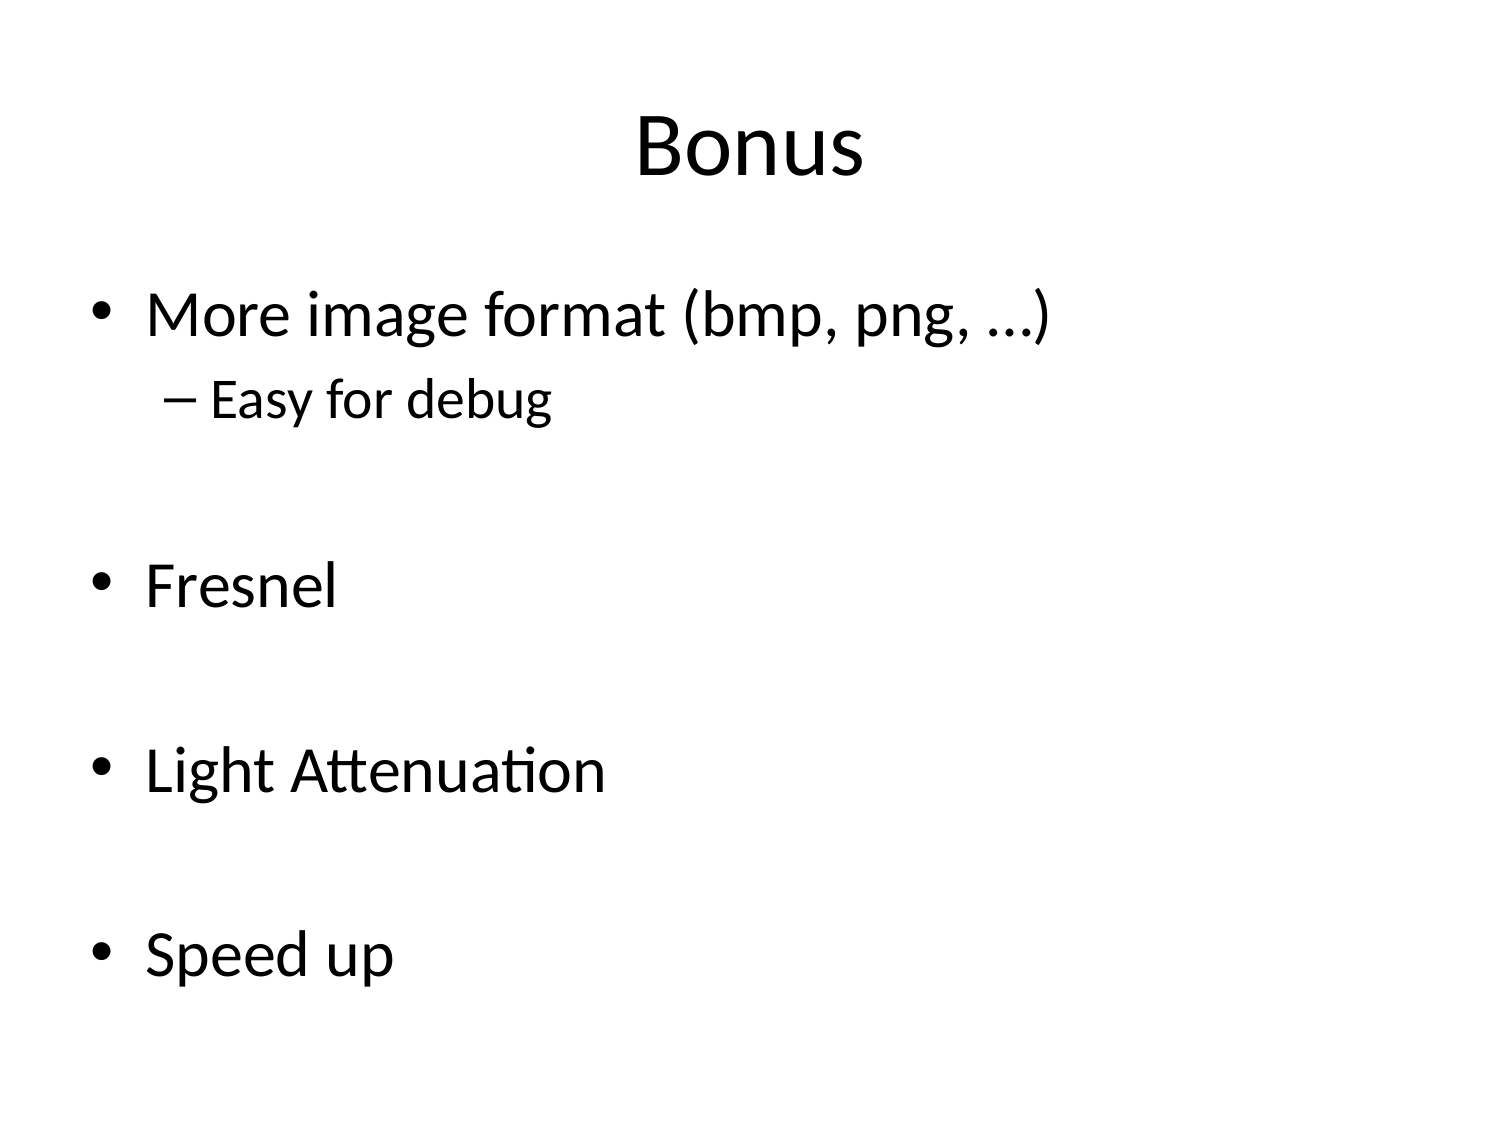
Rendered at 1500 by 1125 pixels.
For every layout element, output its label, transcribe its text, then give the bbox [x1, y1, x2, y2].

title Bonus [75, 45, 1425, 233]
list More image format (bmp, png, …) Easy for debug Fresnel Light Attenuation Speed up [75, 262, 1425, 1005]
